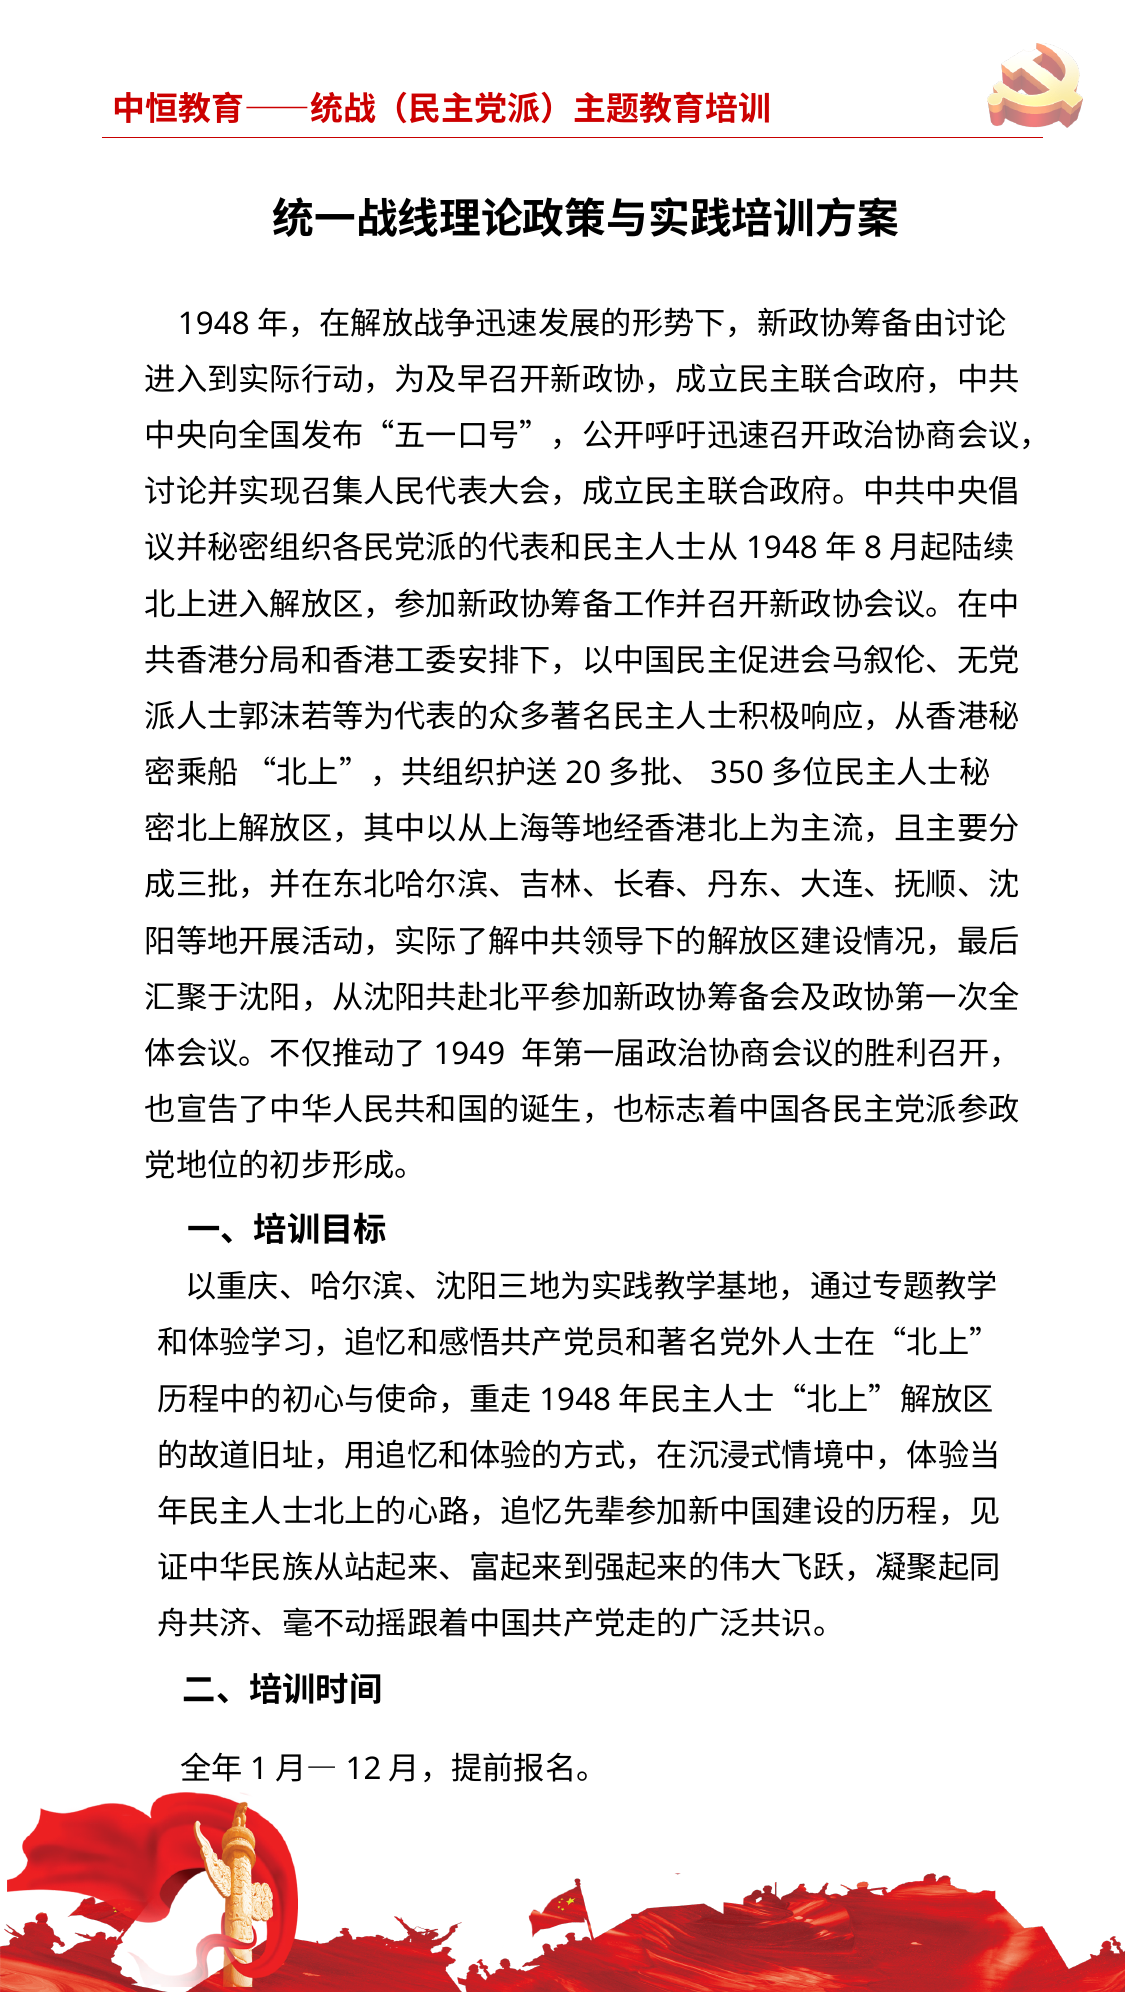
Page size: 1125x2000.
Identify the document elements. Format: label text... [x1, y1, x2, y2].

text_box 1948年，在解放战争迅速发展的形势下，新政协筹备由讨论进入到实际行动，为及早召开新政协，成立民主联合政府，中共中央向全国发布“五一口号”，公开呼吁迅速召开政治协商会议，讨论并实现召集人民代表大会，成立民主联合政府。中共中央倡议并秘密组织各民党派的代表和民主人士从1948年8月起陆续北上进入解放区，参加新政协筹备工作并召开新政协会议。在中共香港分局和香港工委安排下，以中国民主促进会马叙伦、无党派人士郭沫若等为代表的众多著名民主人士积极响应，从香港秘密乘船 “北上”，共组织护送20多批、350多位民主人士秘密北上解放区，其中以从上海等地经香港北上为主流，且主要分成三批，并在东北哈尔滨、吉林、长春、丹东、大连、抚顺、沈阳等地开展活动，实际了解中共领导下的解放区建设情况，最后汇聚于沈阳，从沈阳共赴北平参加新政协筹备会及政协第一次全体会议。不仅推动了1949 年第一届政治协商会议的胜利召开，也宣告了中华人民共和国的诞生，也标志着中国各民主党派参政党地位的初步形成。 [130, 276, 1037, 1191]
text_box 一、培训目标 以重庆、哈尔滨、沈阳三地为实践教学基地，通过专题教学和体验学习，追忆和感悟共产党员和著名党外人士在“北上”历程中的初心与使命，重走1948年民主人士“北上”解放区的故道旧址，用追忆和体验的方式，在沉浸式情境中，体验当年民主人士北上的心路，追忆先辈参加新中国建设的历程，见证中华民族从站起来、富起来到强起来的伟大飞跃，凝聚起同舟共济、毫不动摇跟着中国共产党走的广泛共识。 [142, 1200, 1034, 1649]
picture [0, 1792, 1125, 1992]
text_box 中恒教育——统战（民主党派）主题教育培训 [90, 76, 795, 138]
picture [987, 42, 1083, 129]
text_box 二、培训时间 全年1月—12月，提前报名。 [130, 1661, 1036, 1831]
text_box 统一战线理论政策与实践培训方案 [243, 184, 928, 250]
